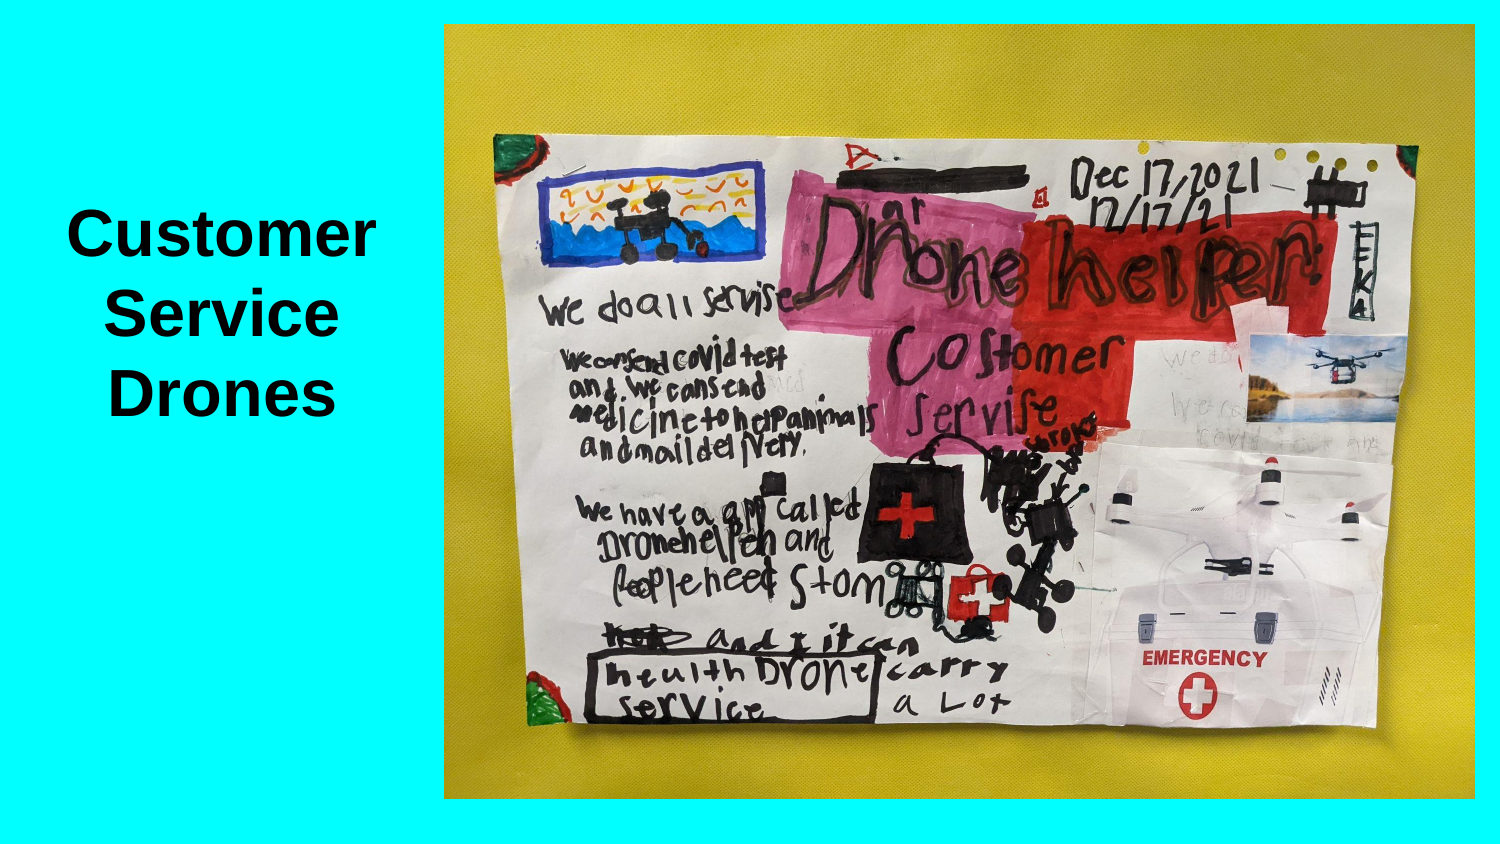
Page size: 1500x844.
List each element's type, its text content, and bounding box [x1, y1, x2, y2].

picture [443, 24, 1476, 799]
text_box Customer Service Drones [25, 175, 419, 445]
